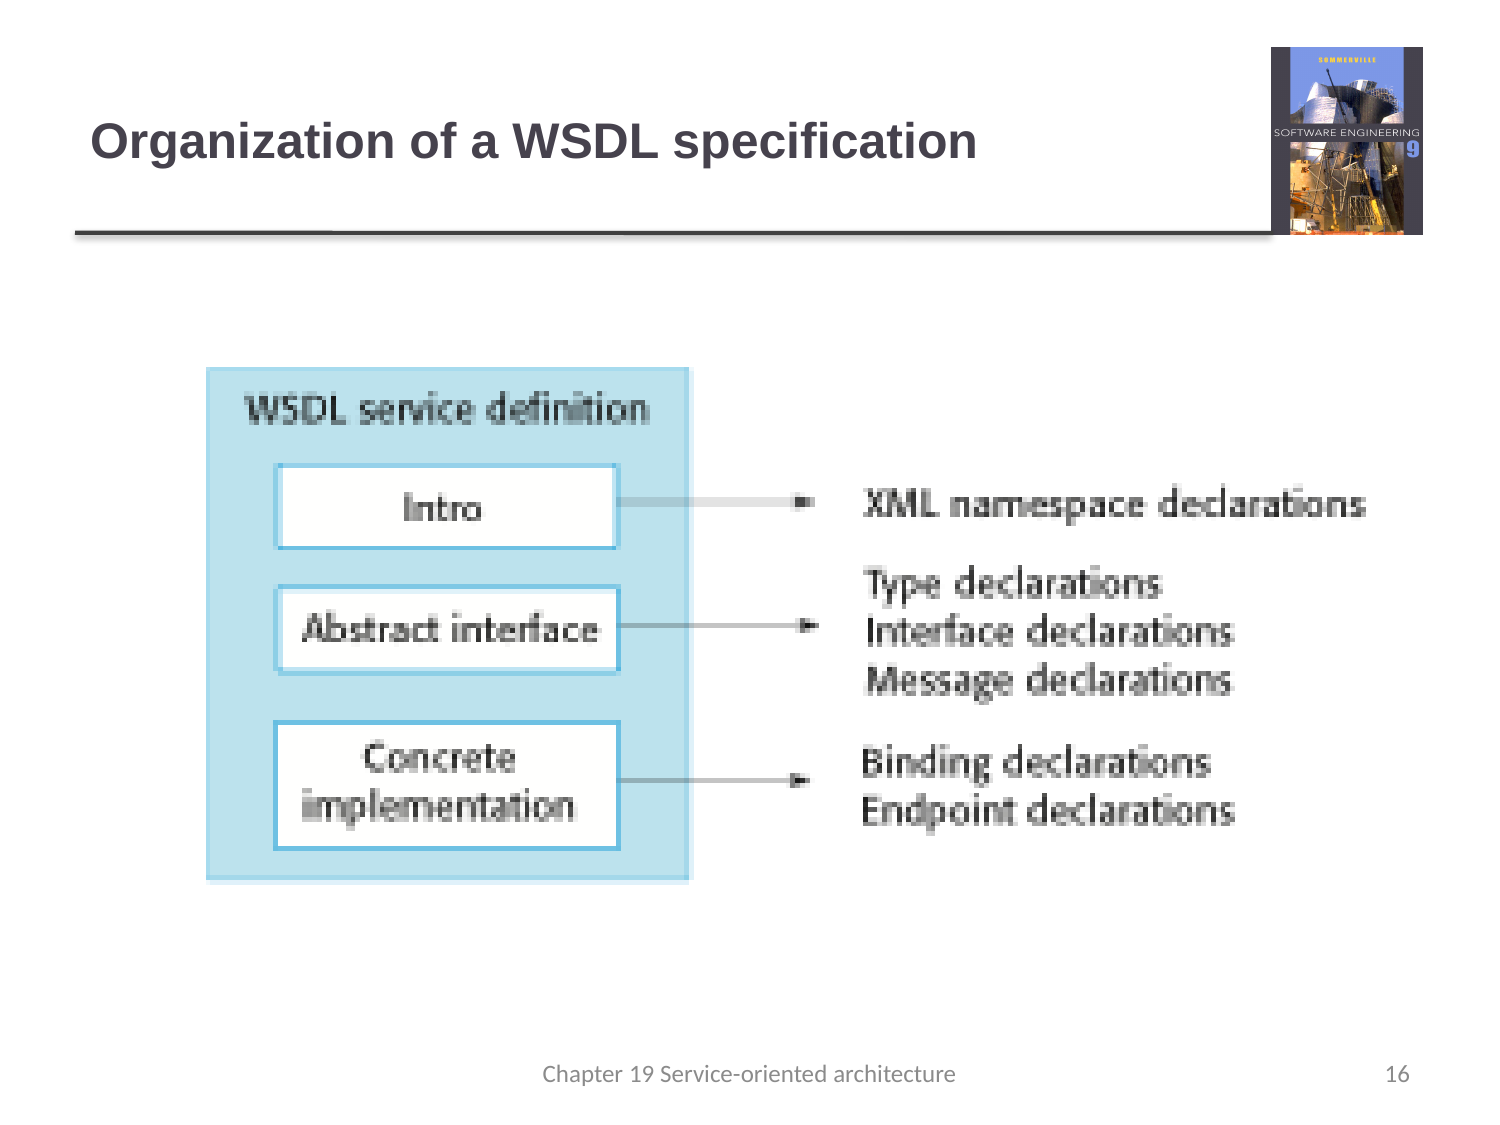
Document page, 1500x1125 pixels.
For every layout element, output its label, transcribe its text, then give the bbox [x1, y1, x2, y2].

footer Chapter 19 Service-oriented architecture [512, 1042, 988, 1103]
title Organization of a WSDL specification [74, 44, 1272, 233]
picture [1272, 47, 1423, 235]
slide_number 16 [1074, 1042, 1425, 1103]
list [206, 305, 1371, 947]
